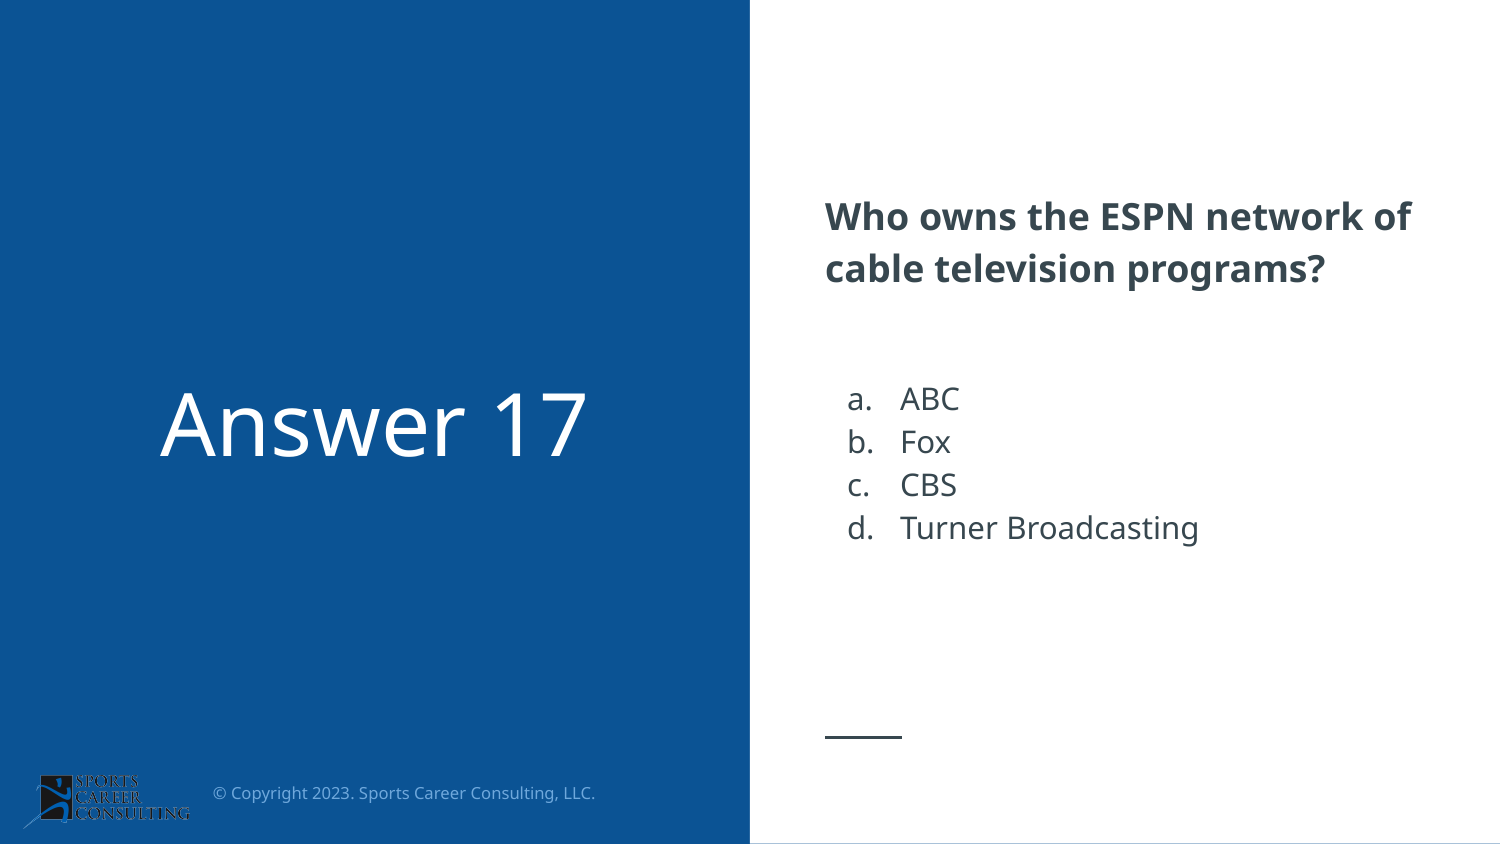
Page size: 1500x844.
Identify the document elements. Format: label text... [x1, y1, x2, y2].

picture [22, 774, 190, 829]
list Who owns the ESPN network of cable television programs? ABC Fox CBS Turner Broadcasting [810, 118, 1455, 725]
title Answer 17 [43, 298, 708, 546]
text_box © Copyright 2023. Sports Career Consulting, LLC. [197, 767, 750, 838]
